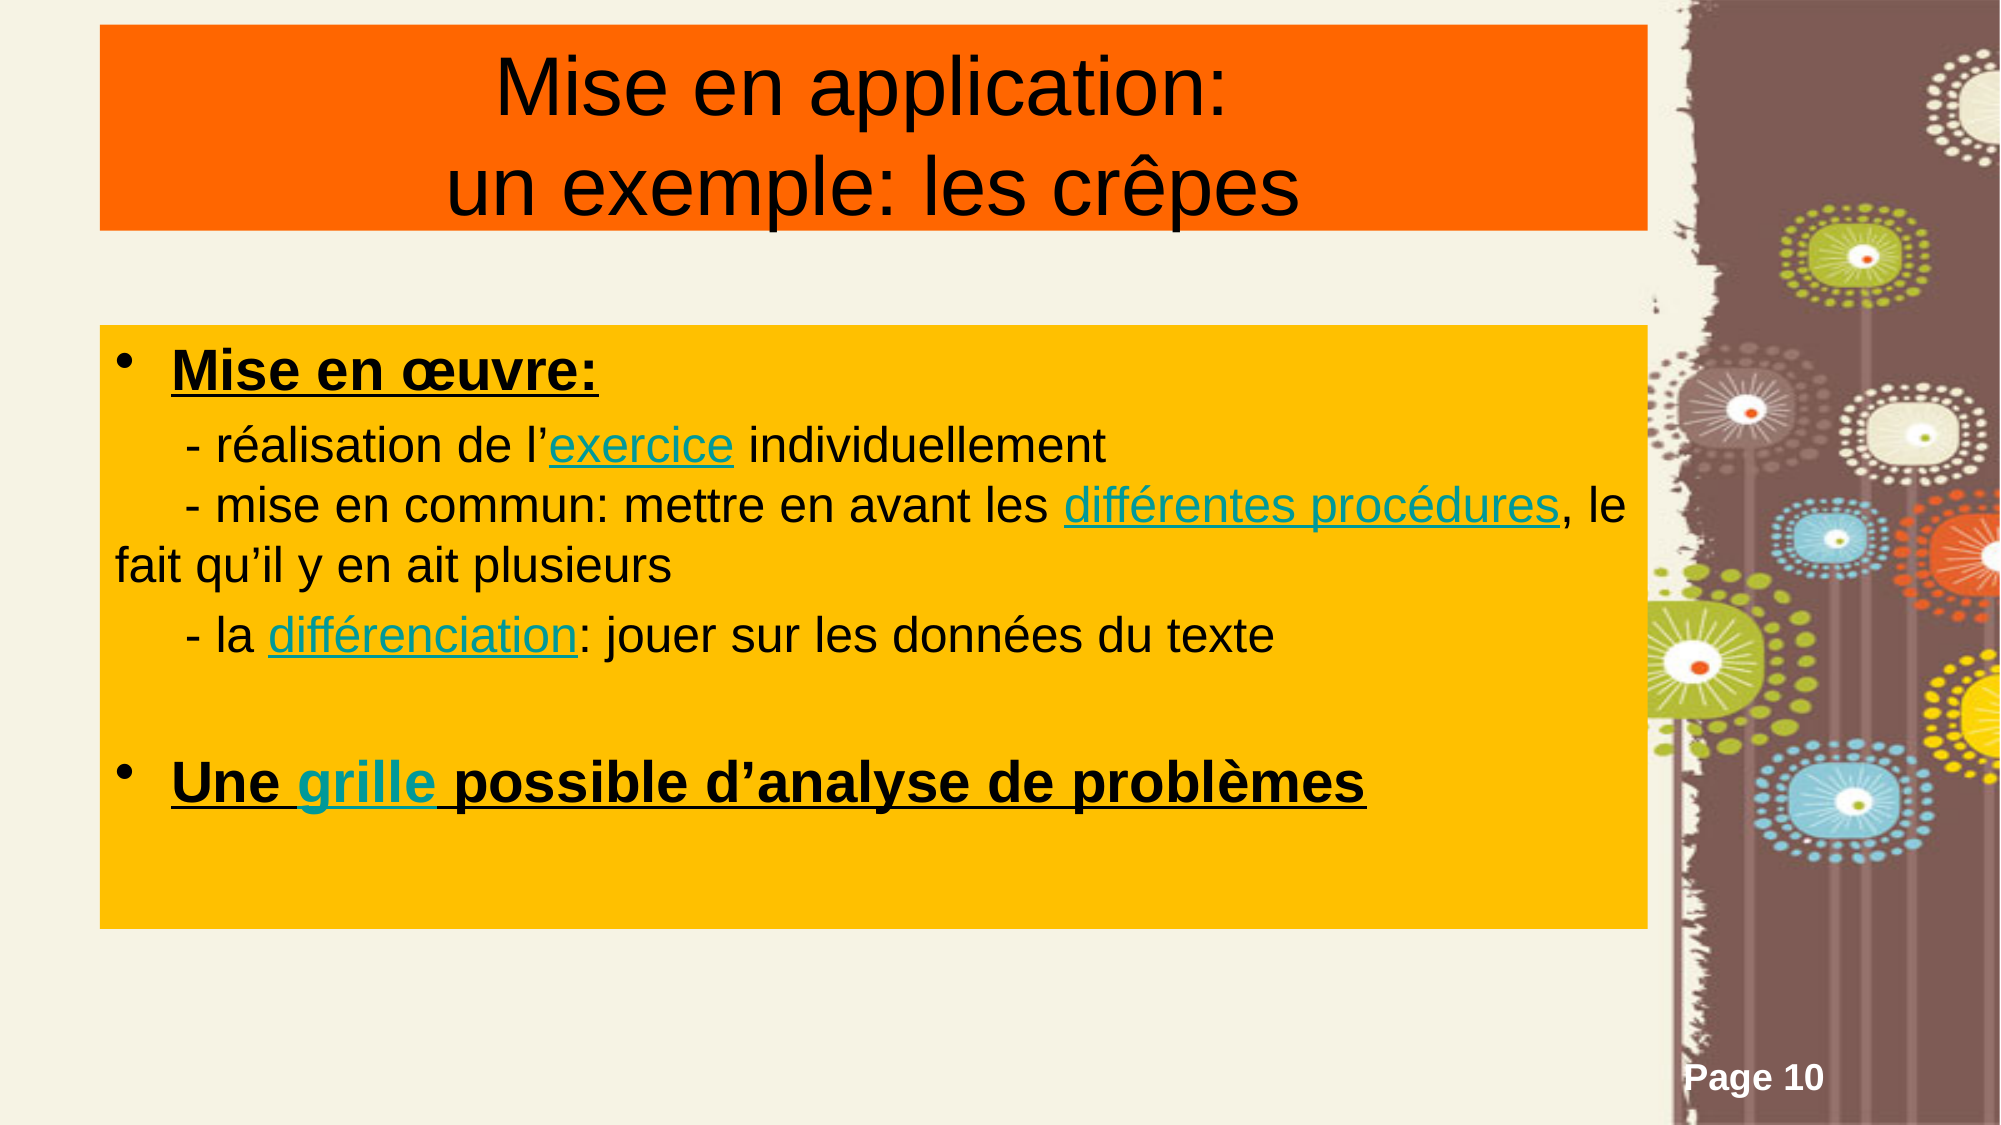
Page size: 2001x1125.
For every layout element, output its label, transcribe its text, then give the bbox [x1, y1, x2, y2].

picture [0, 0, 2000, 1125]
list Mise en œuvre: - réalisation de l’exercice individuellement - mise en commun: mettre en avant les différentes procédures, le fait qu’il y en ait plusieurs - la différenciation: jouer sur les données du texte Une grille possible d’analyse de problèmes [99, 325, 1648, 929]
title Mise en application: un exemple: les crêpes [99, 24, 1648, 231]
